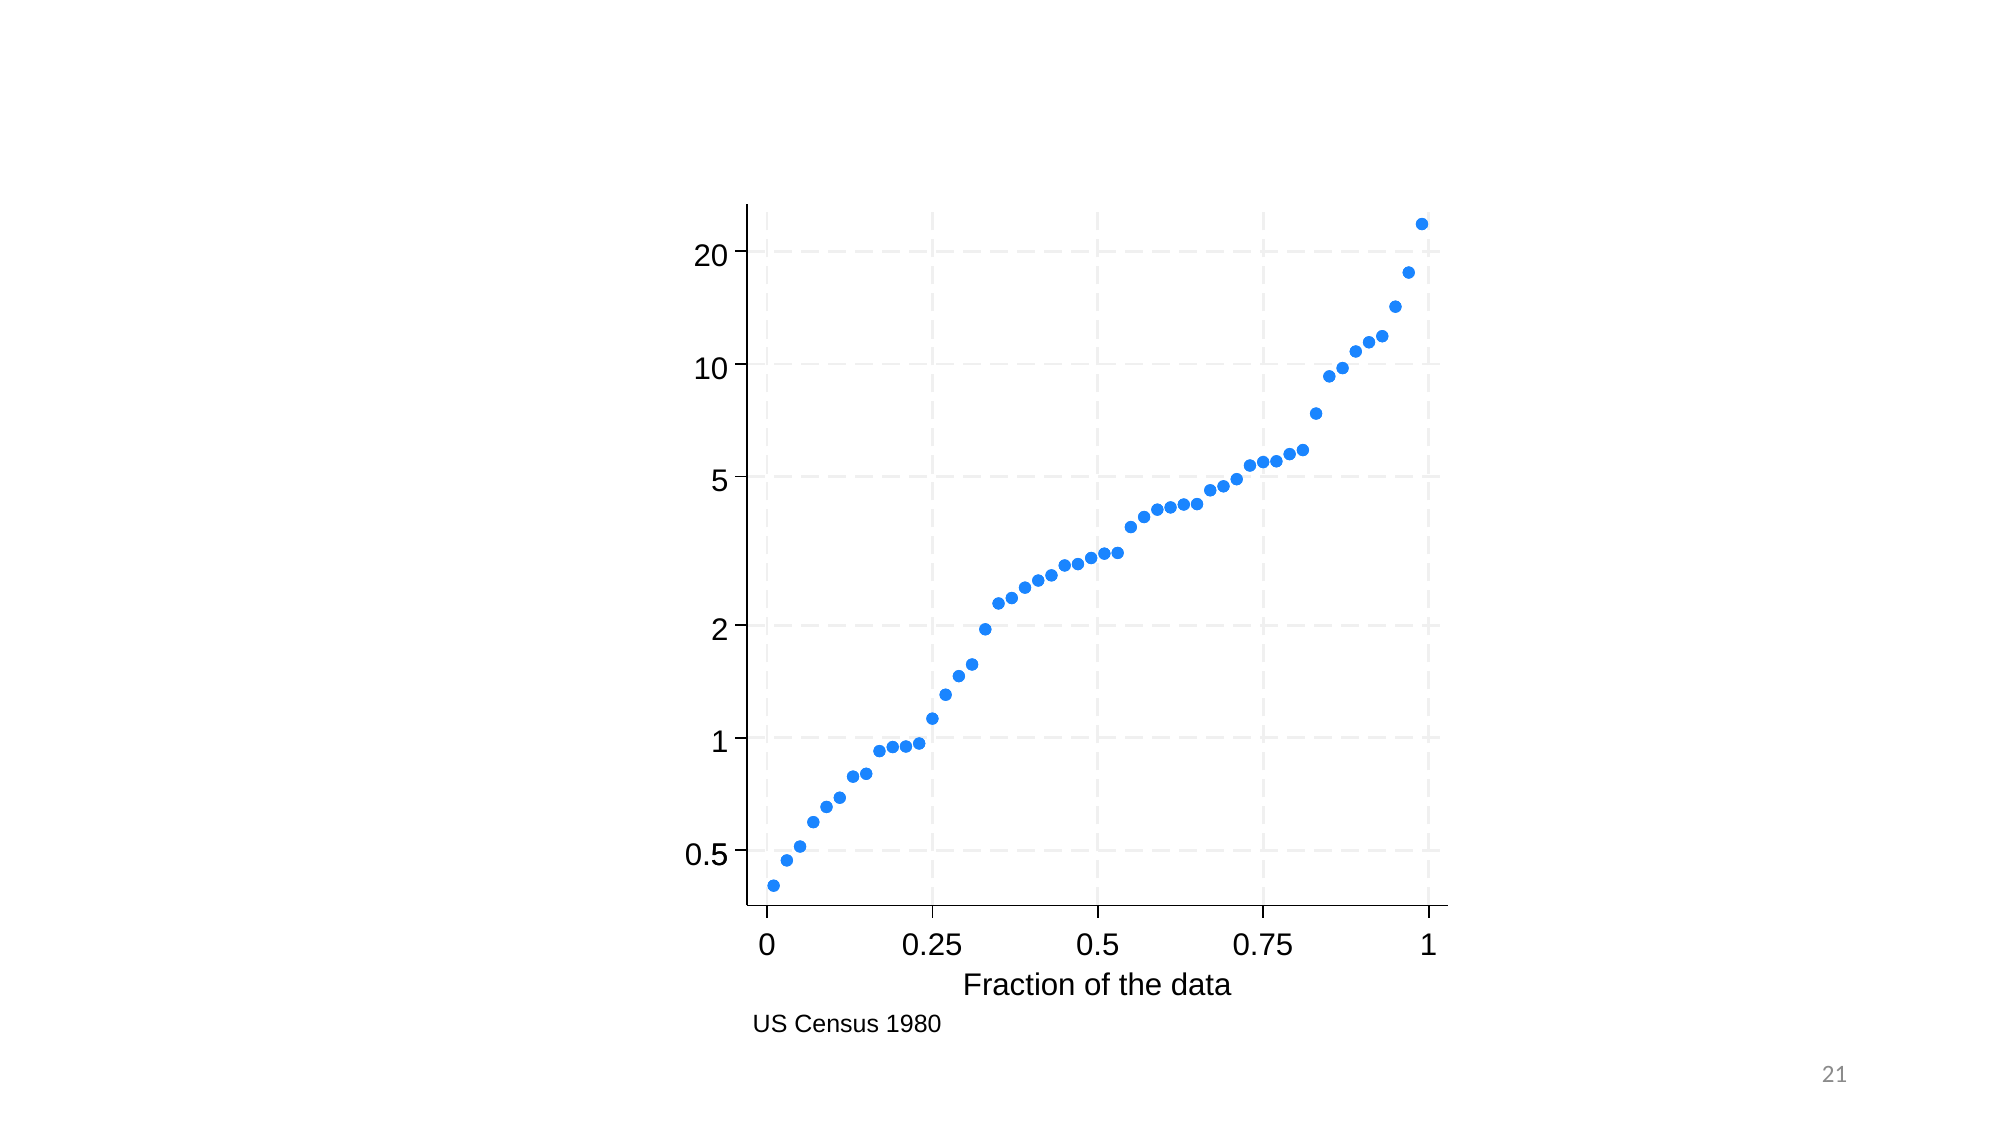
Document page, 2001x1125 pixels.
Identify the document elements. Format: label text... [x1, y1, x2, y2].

picture [360, 172, 1711, 1073]
slide_number 21 [1412, 1042, 1863, 1103]
